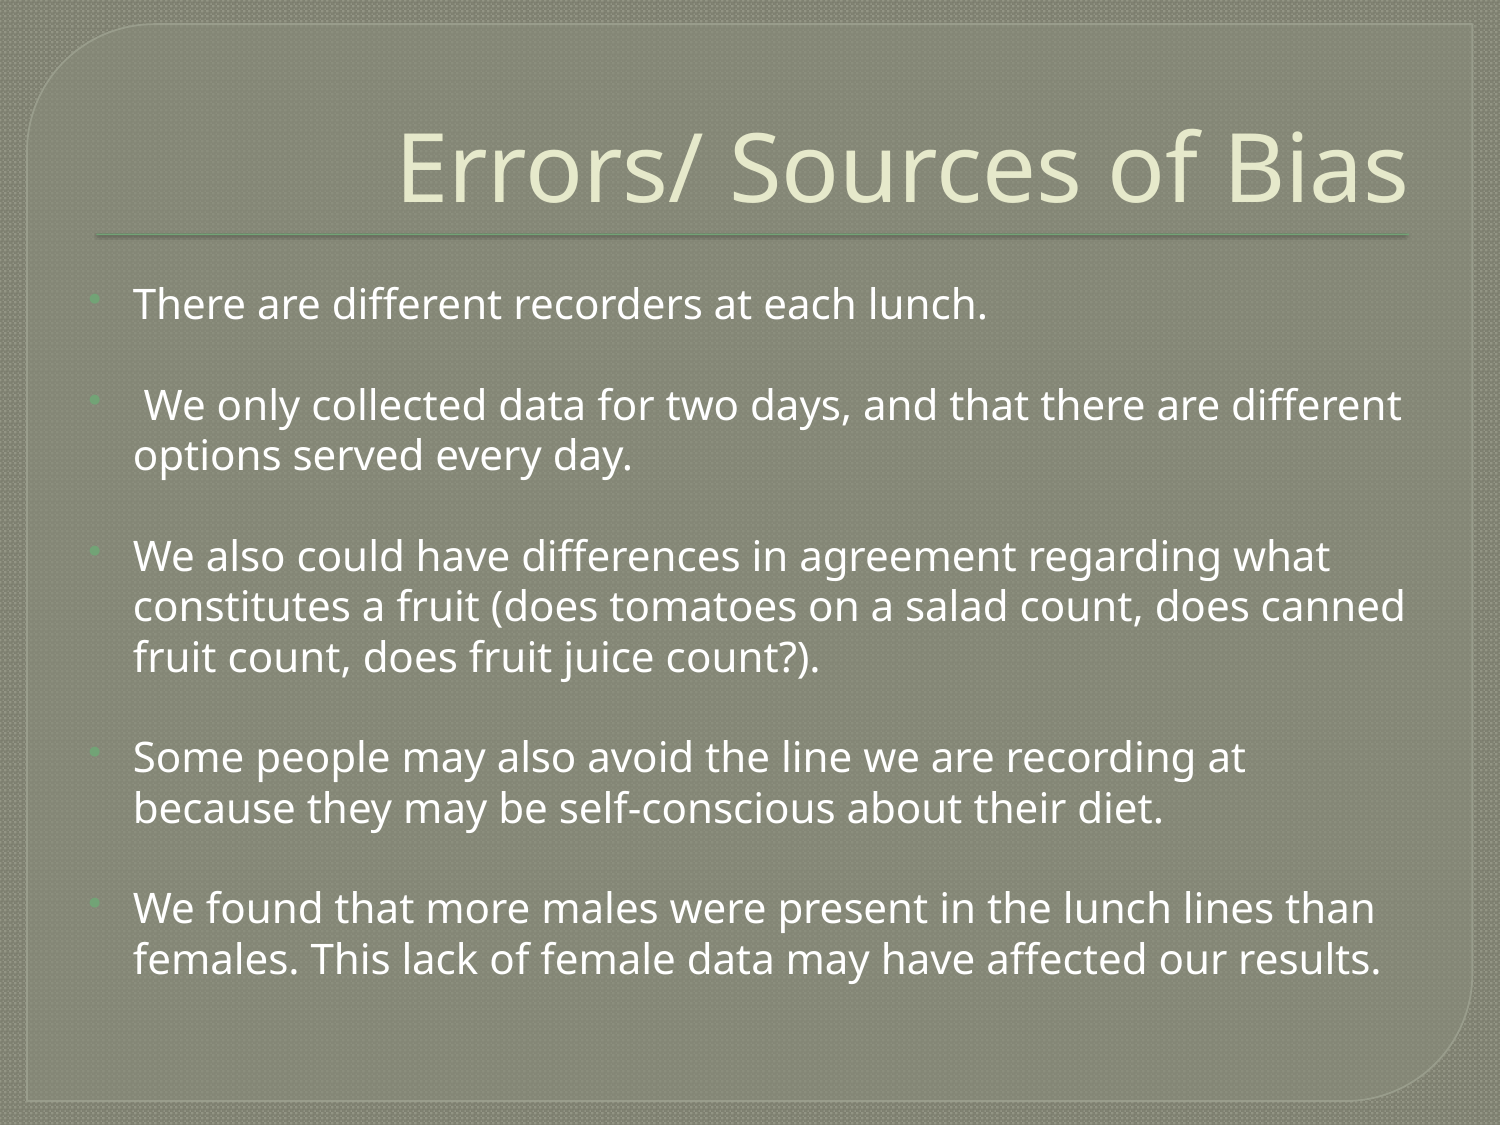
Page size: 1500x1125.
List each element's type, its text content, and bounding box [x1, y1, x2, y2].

title Errors/ Sources of Bias [75, 41, 1425, 230]
list There are different recorders at each lunch. We only collected data for two days, and that there are different options served every day. We also could have differences in agreement regarding what constitutes a fruit (does tomatoes on a salad count, does canned fruit count, does fruit juice count?). Some people may also avoid the line we are recording at because they may be self-conscious about their diet. We found that more males were present in the lunch lines than females. This lack of female data may have affected our results. [75, 270, 1425, 1013]
